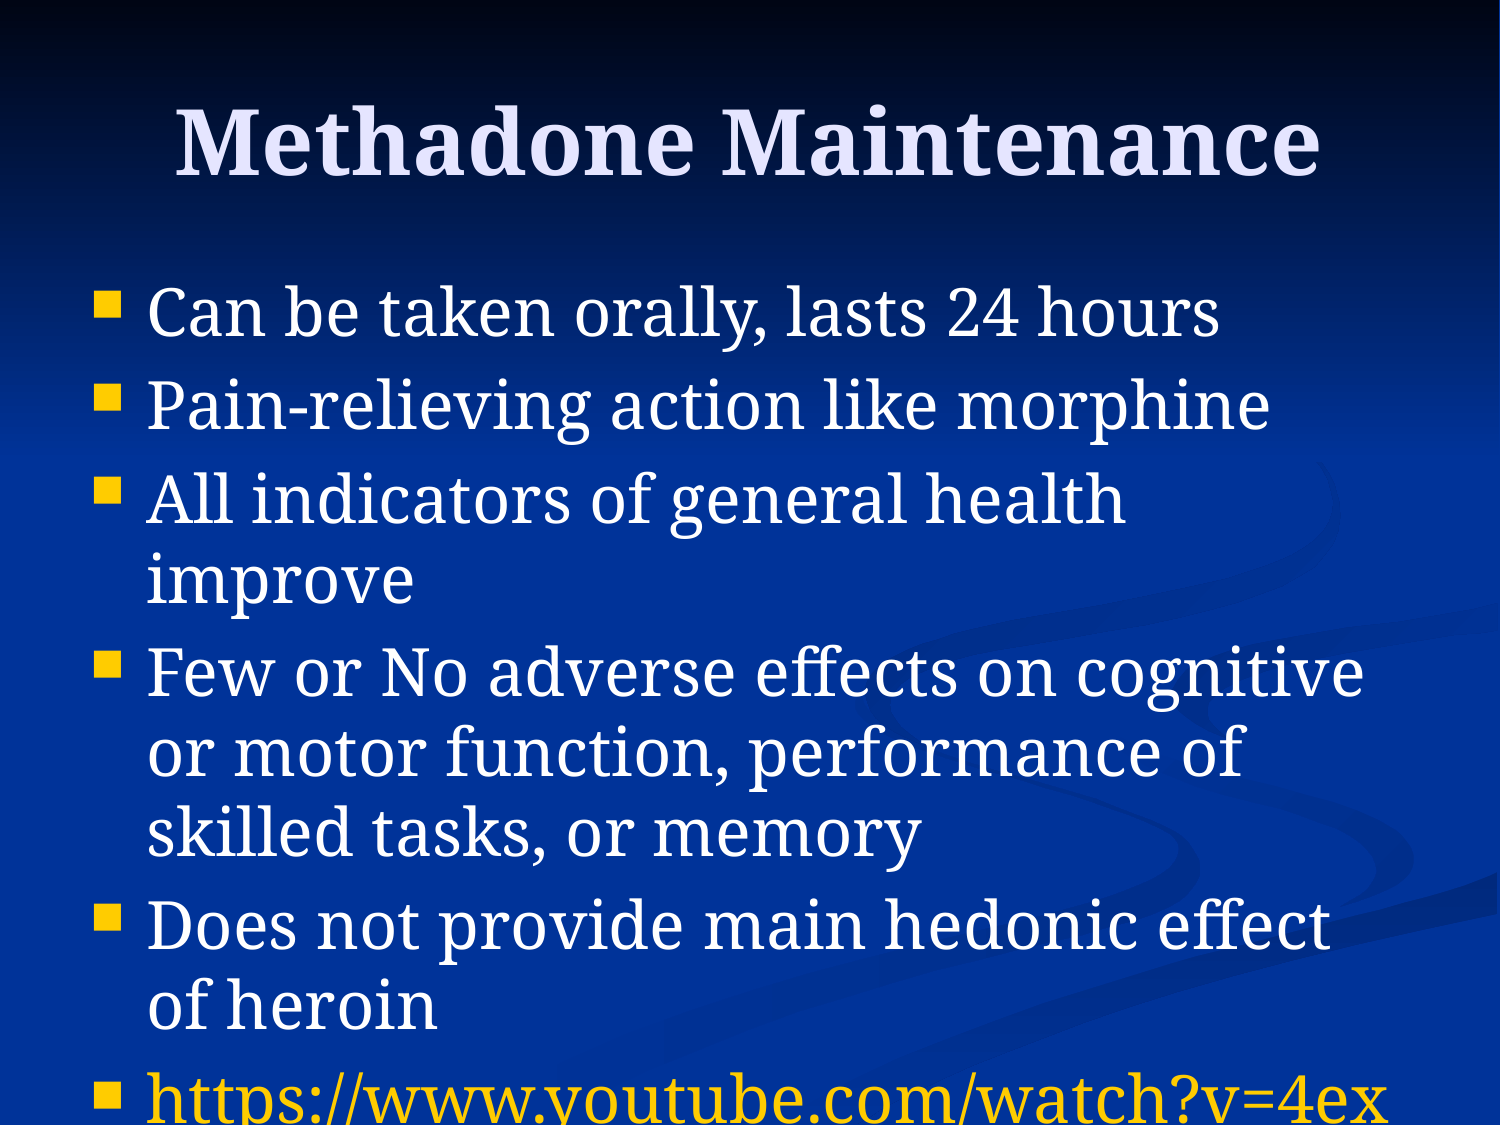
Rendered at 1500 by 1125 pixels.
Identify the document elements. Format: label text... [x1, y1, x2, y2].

title Methadone Maintenance [74, 44, 1426, 233]
list Can be taken orally, lasts 24 hours Pain-relieving action like morphine All indicators of general health improve Few or No adverse effects on cognitive or motor function, performance of skilled tasks, or memory Does not provide main hedonic effect of heroin https://www.youtube.com/watch?v=4ex--ssXGxo [74, 262, 1426, 1006]
